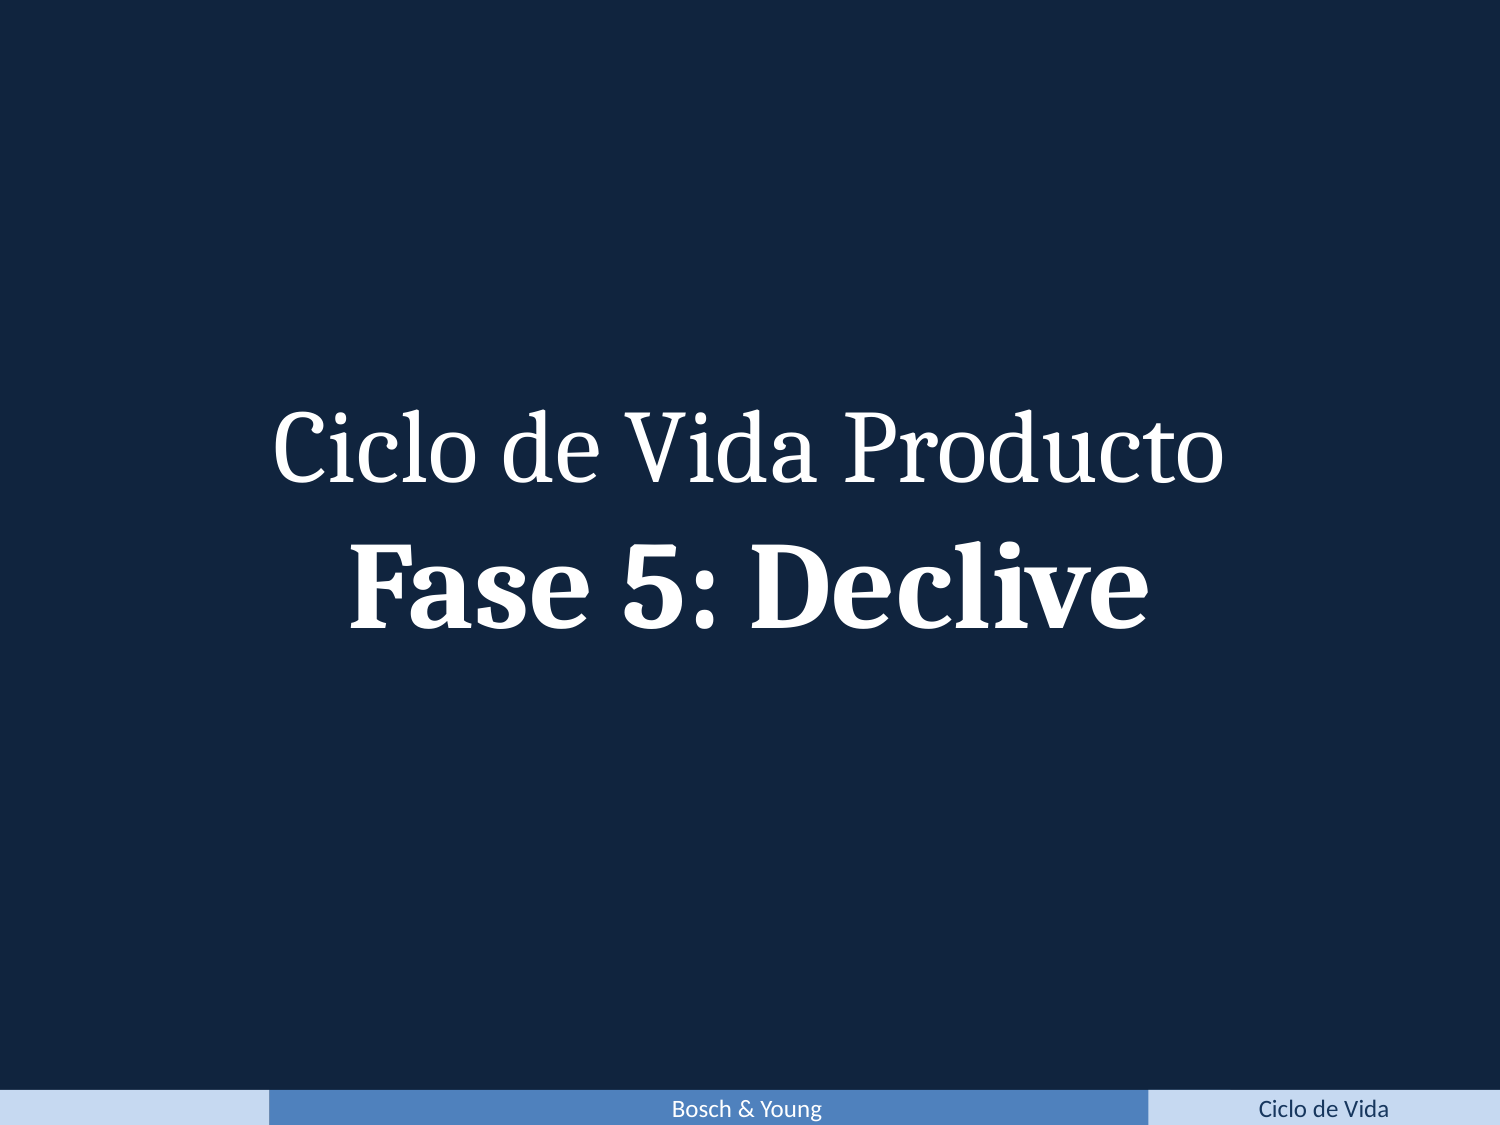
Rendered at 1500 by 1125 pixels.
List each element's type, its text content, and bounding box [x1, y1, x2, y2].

text_box Ciclo de Vida Producto Fase 5: Declive [0, 361, 1500, 670]
text_box [0, 1088, 272, 1125]
text_box Ciclo de Vida [1146, 1088, 1500, 1125]
text_box Bosch & Young [272, 1088, 1146, 1125]
